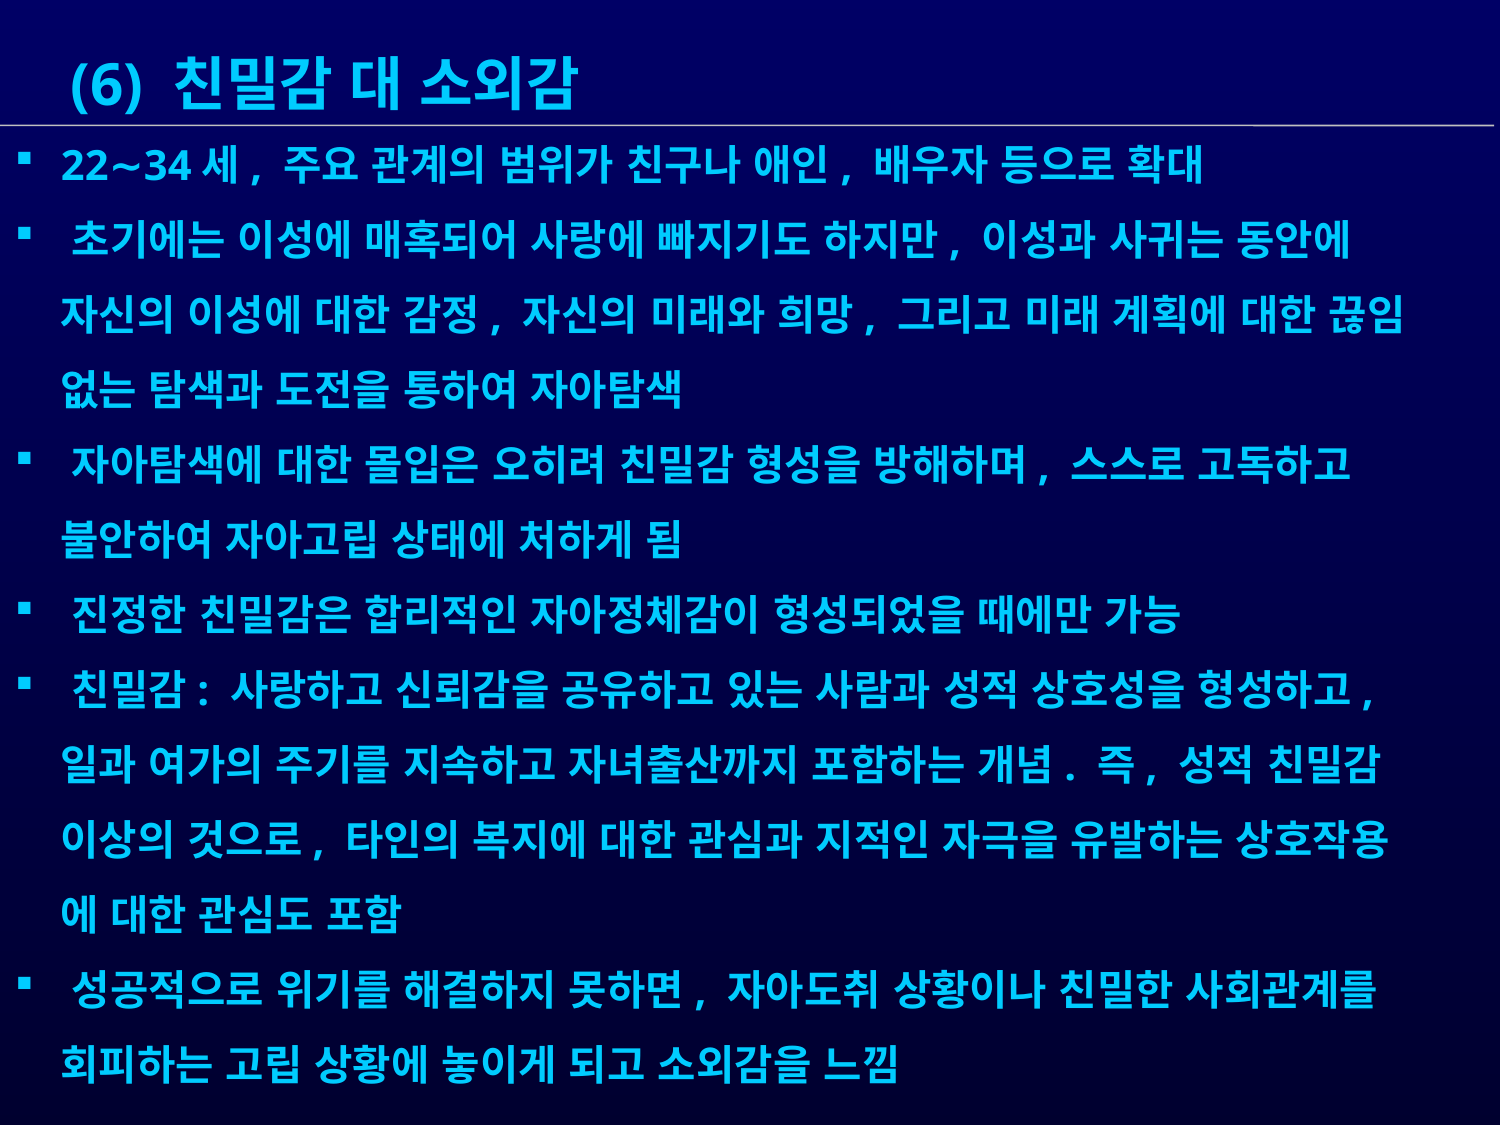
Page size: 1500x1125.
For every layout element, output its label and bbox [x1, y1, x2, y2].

text_box [0, 39, 1500, 1107]
